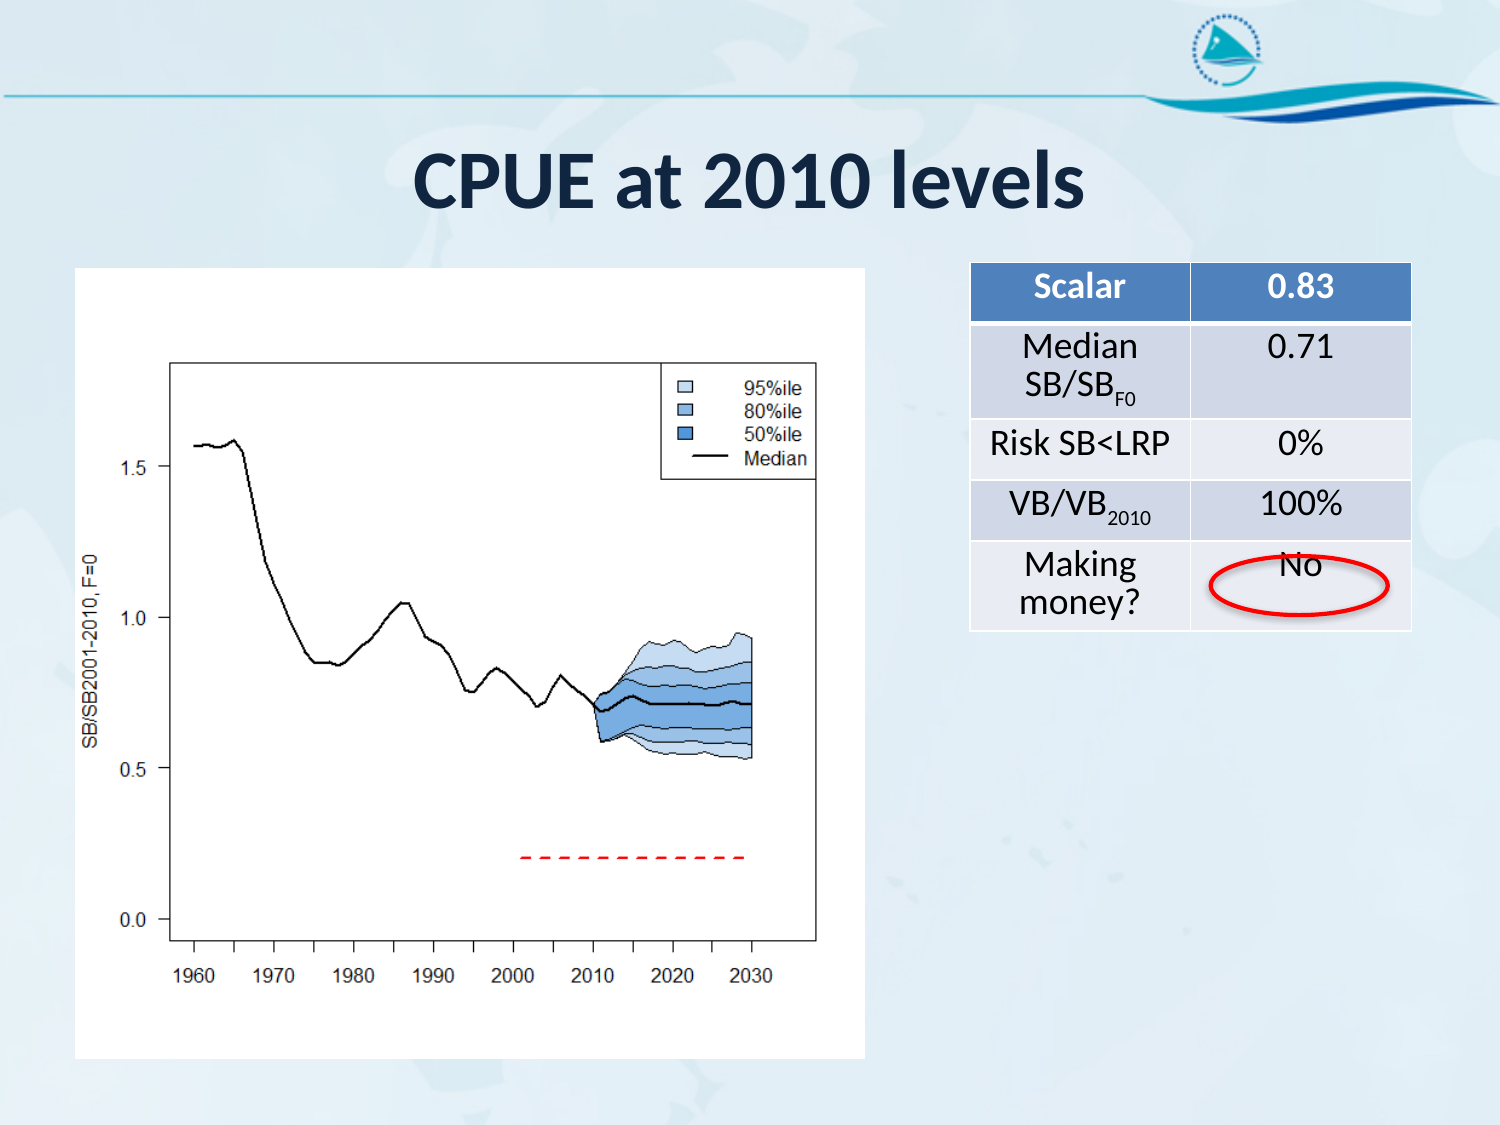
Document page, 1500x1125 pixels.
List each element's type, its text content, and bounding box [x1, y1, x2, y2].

table_cell Risk SB<LRP [971, 420, 1190, 479]
picture [0, 0, 1500, 1125]
table_header Scalar [971, 263, 1190, 321]
table_cell 0% [1191, 420, 1411, 479]
table_header 0.83 [1191, 263, 1411, 321]
title CPUE at 2010 levels [74, 80, 1426, 269]
table_cell Making money? [971, 542, 1190, 630]
text_box [1209, 555, 1389, 616]
table_cell Median SB/SBF0 [971, 326, 1190, 418]
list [74, 268, 866, 1059]
table_cell 100% [1191, 481, 1411, 540]
table_cell VB/VB2010 [971, 481, 1190, 540]
table_cell 0.71 [1191, 326, 1411, 418]
table_cell No [1191, 542, 1411, 630]
